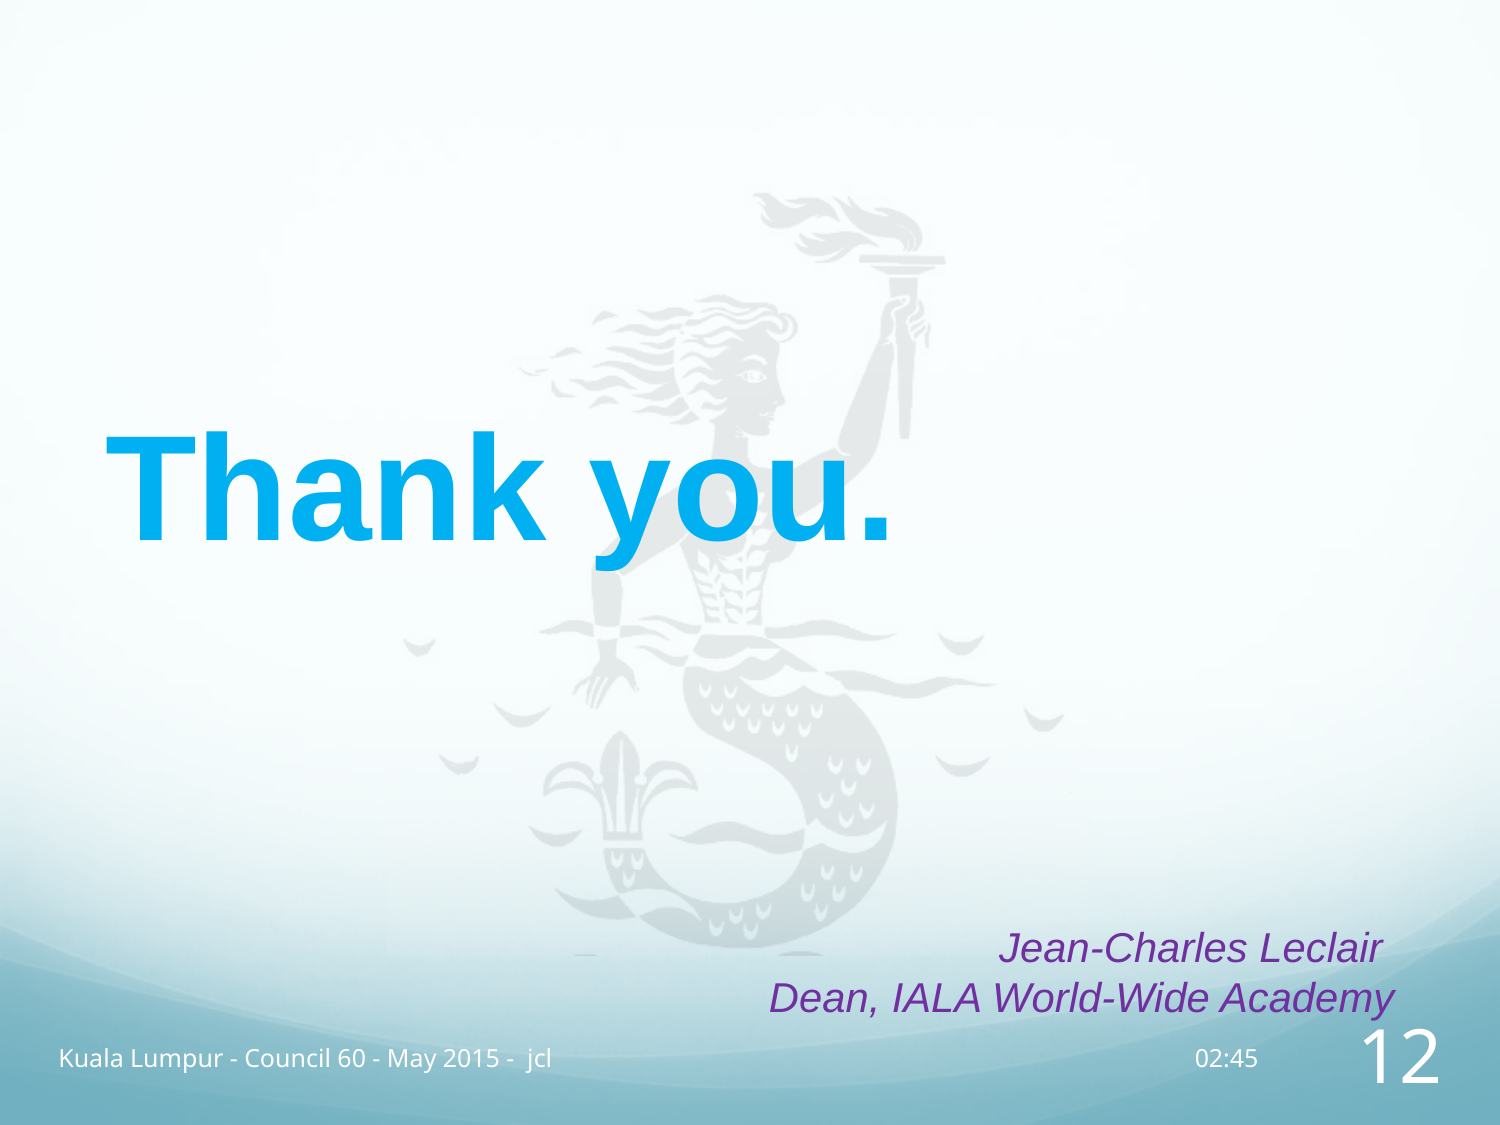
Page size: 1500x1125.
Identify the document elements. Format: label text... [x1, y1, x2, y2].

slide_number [923, 1029, 1274, 1090]
footer Kuala Lumpur - Council 60 - May 2015 - jcl [43, 1029, 838, 1090]
list Thank you. Jean-Charles Leclair Dean, IALA World-Wide Academy [90, 161, 1410, 1090]
slide_number 12 [1295, 1029, 1459, 1090]
